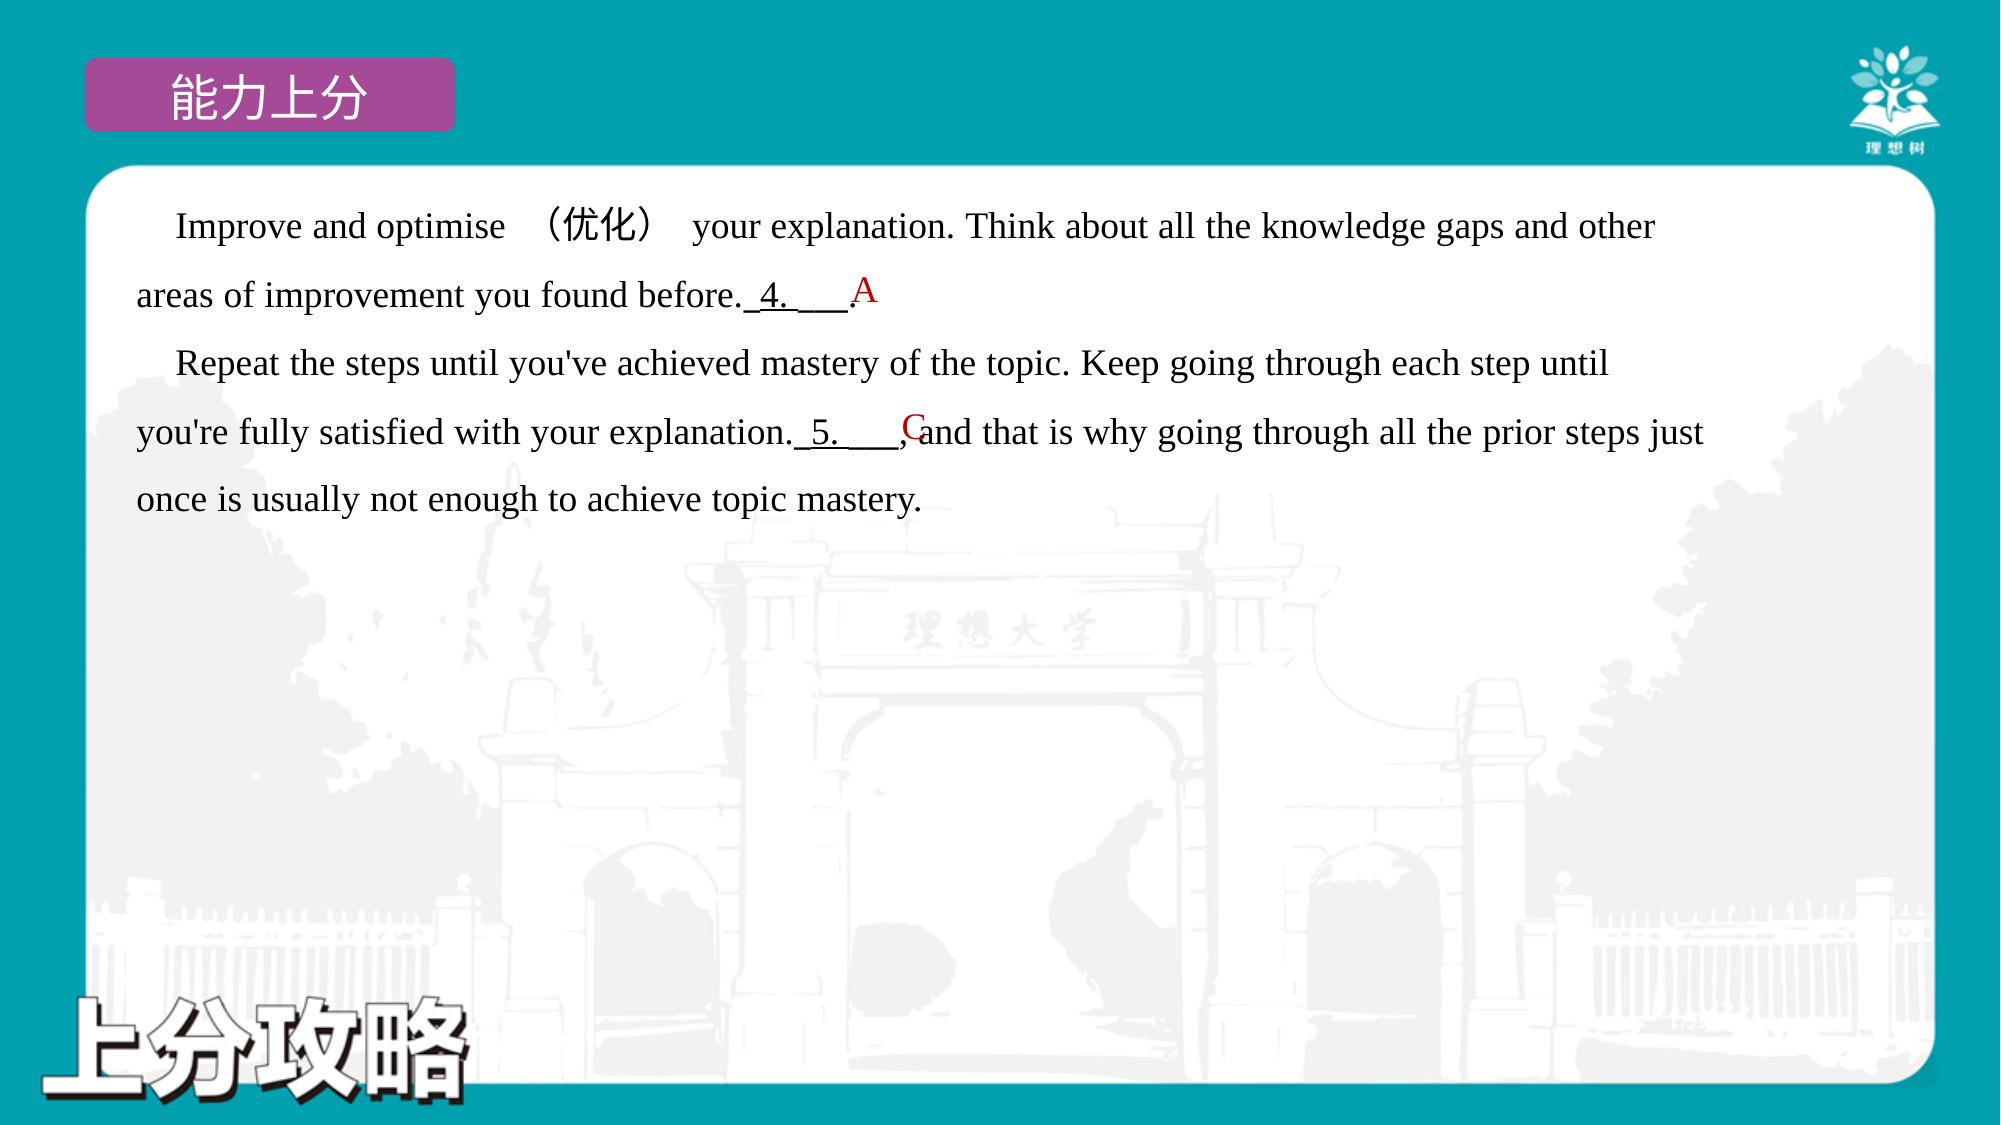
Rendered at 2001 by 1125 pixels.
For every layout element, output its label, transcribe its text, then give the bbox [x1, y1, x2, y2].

text_box C [887, 378, 941, 440]
text_box A [837, 240, 892, 303]
text_box Improve and optimise （优化） your explanation. Think about all the knowledge gaps and other areas of improvement you found before._4. ___. Repeat the steps until you've achieved mastery of the topic. Keep going through each step until you're fully satisfied with your explanation._5. ___, and that is why going through all the prior steps just once is usually not enough to achieve topic mastery.#7 [136, 177, 1865, 511]
picture [0, 0, 2000, 1125]
